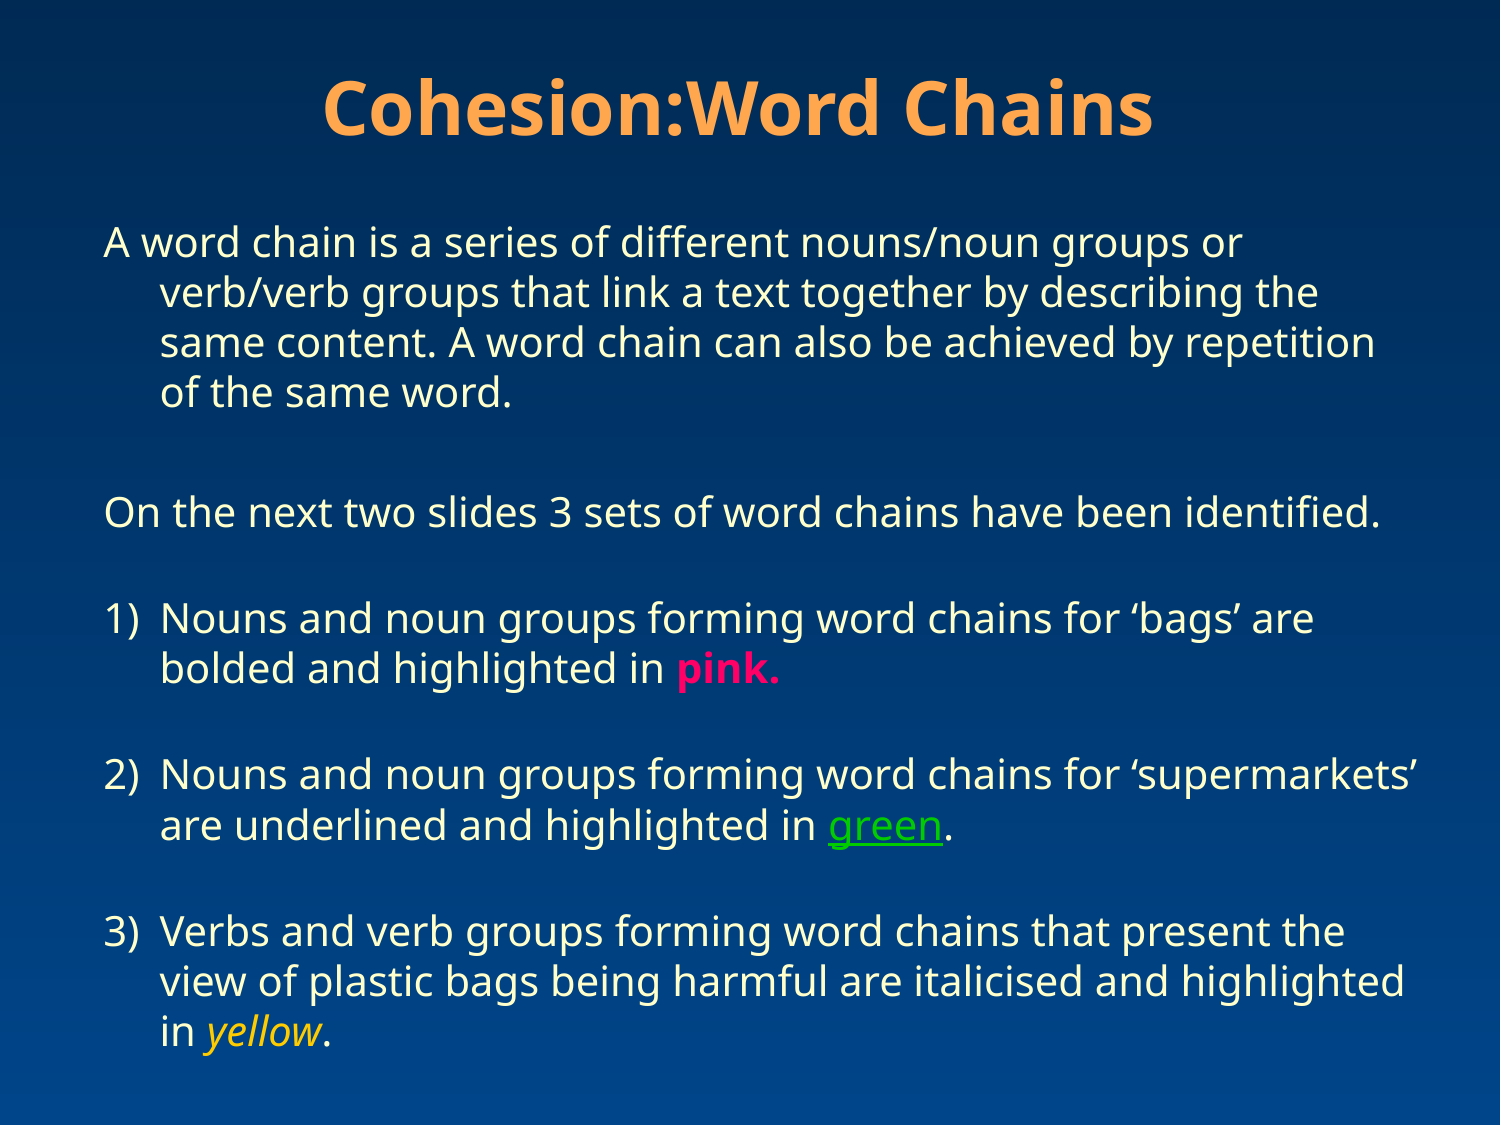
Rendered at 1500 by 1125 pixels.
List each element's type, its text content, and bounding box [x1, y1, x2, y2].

text_box A word chain is a series of different nouns/noun groups or verb/verb groups that link a text together by describing the same content. A word chain can also be achieved by repetition of the same word. On the next two slides 3 sets of word chains have been identified. Nouns and noun groups forming word chains for ‘bags’ are bolded and highlighted in pink. Nouns and noun groups forming word chains for ‘supermarkets’ are underlined and highlighted in green. Verbs and verb groups forming word chains that present the view of plastic bags being harmful are italicised and highlighted in yellow. [88, 207, 1436, 385]
text_box Cohesion:Word Chains [112, 42, 1365, 169]
text_box [53, 385, 1436, 446]
text_box A word chain is a series of different nouns/noun groups or verb/verb groups that link a text together by describing the same content. A word chain can also be achieved by repetition of the same word. On the next two slides 3 sets of word chains have been identified. Nouns and noun groups forming word chains for ‘bags’ are bolded and highlighted in pink. Nouns and noun groups forming word chains for ‘supermarkets’ are underlined and highlighted in green. Verbs and verb groups forming word chains that present the view of plastic bags being harmful are italicised and highlighted in yellow. [88, 446, 1436, 1062]
